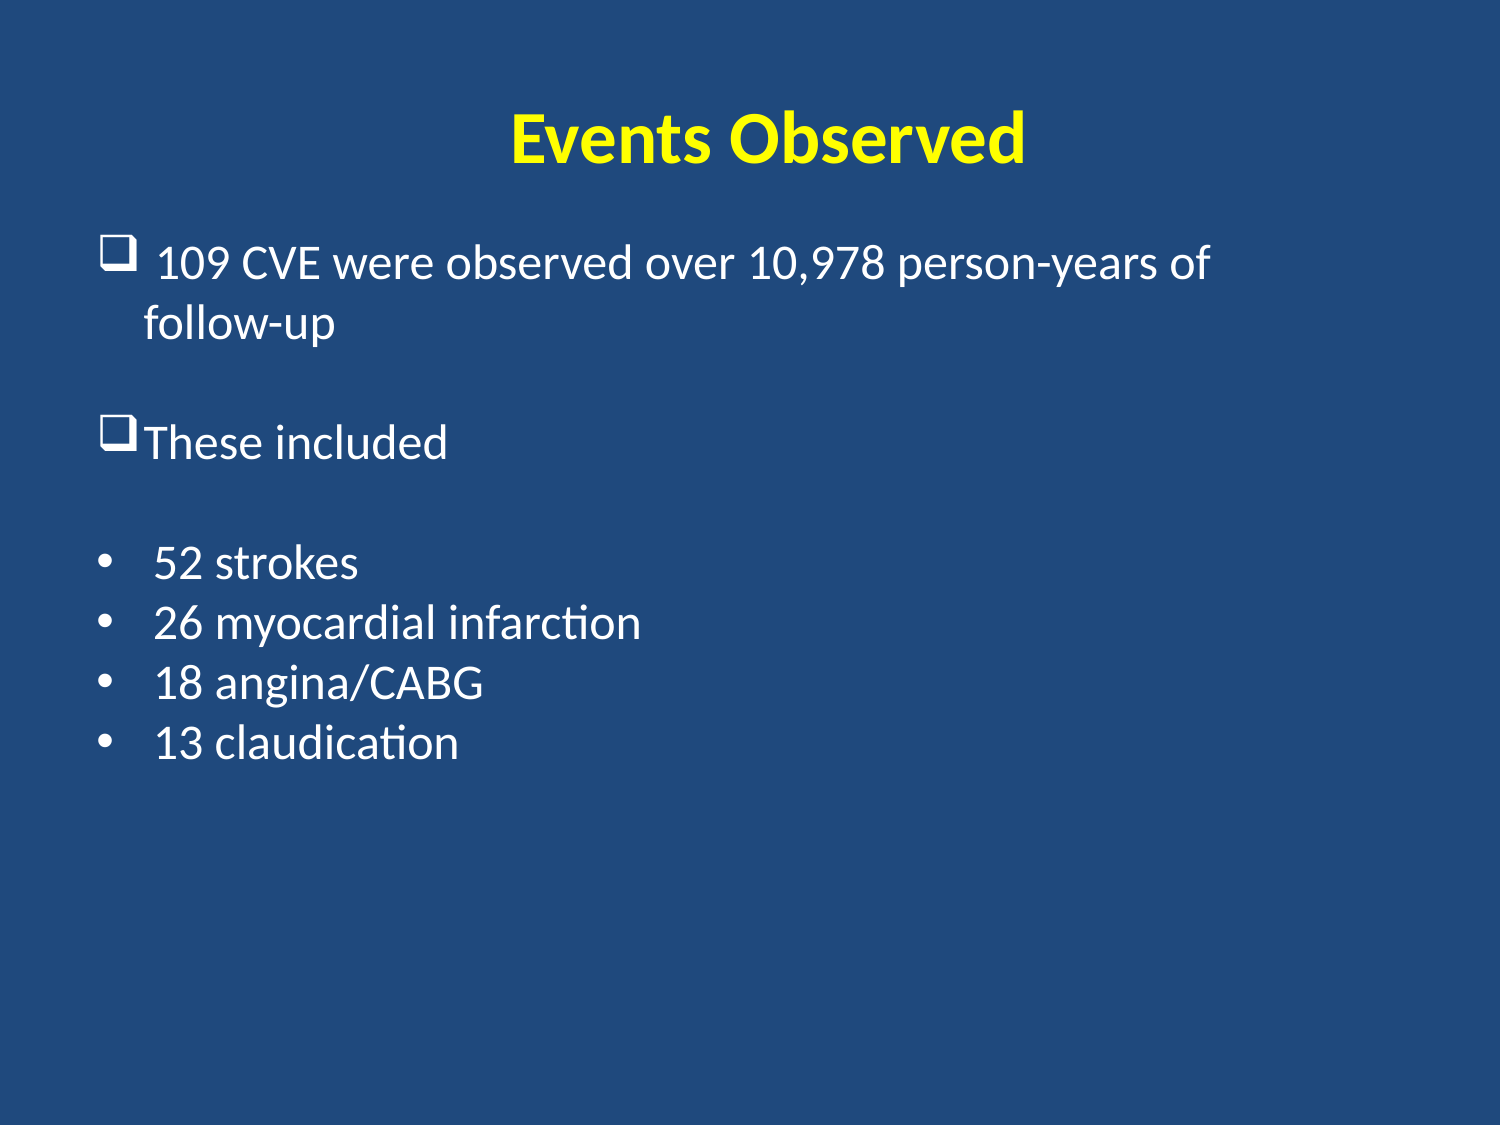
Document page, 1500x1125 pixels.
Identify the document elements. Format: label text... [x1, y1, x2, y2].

title Events Observed [50, 40, 1489, 228]
text_box 109 CVE were observed over 10,978 person-years of follow-up These included 52 strokes 26 myocardial infarction 18 angina/CABG 13 claudication [81, 162, 1367, 838]
